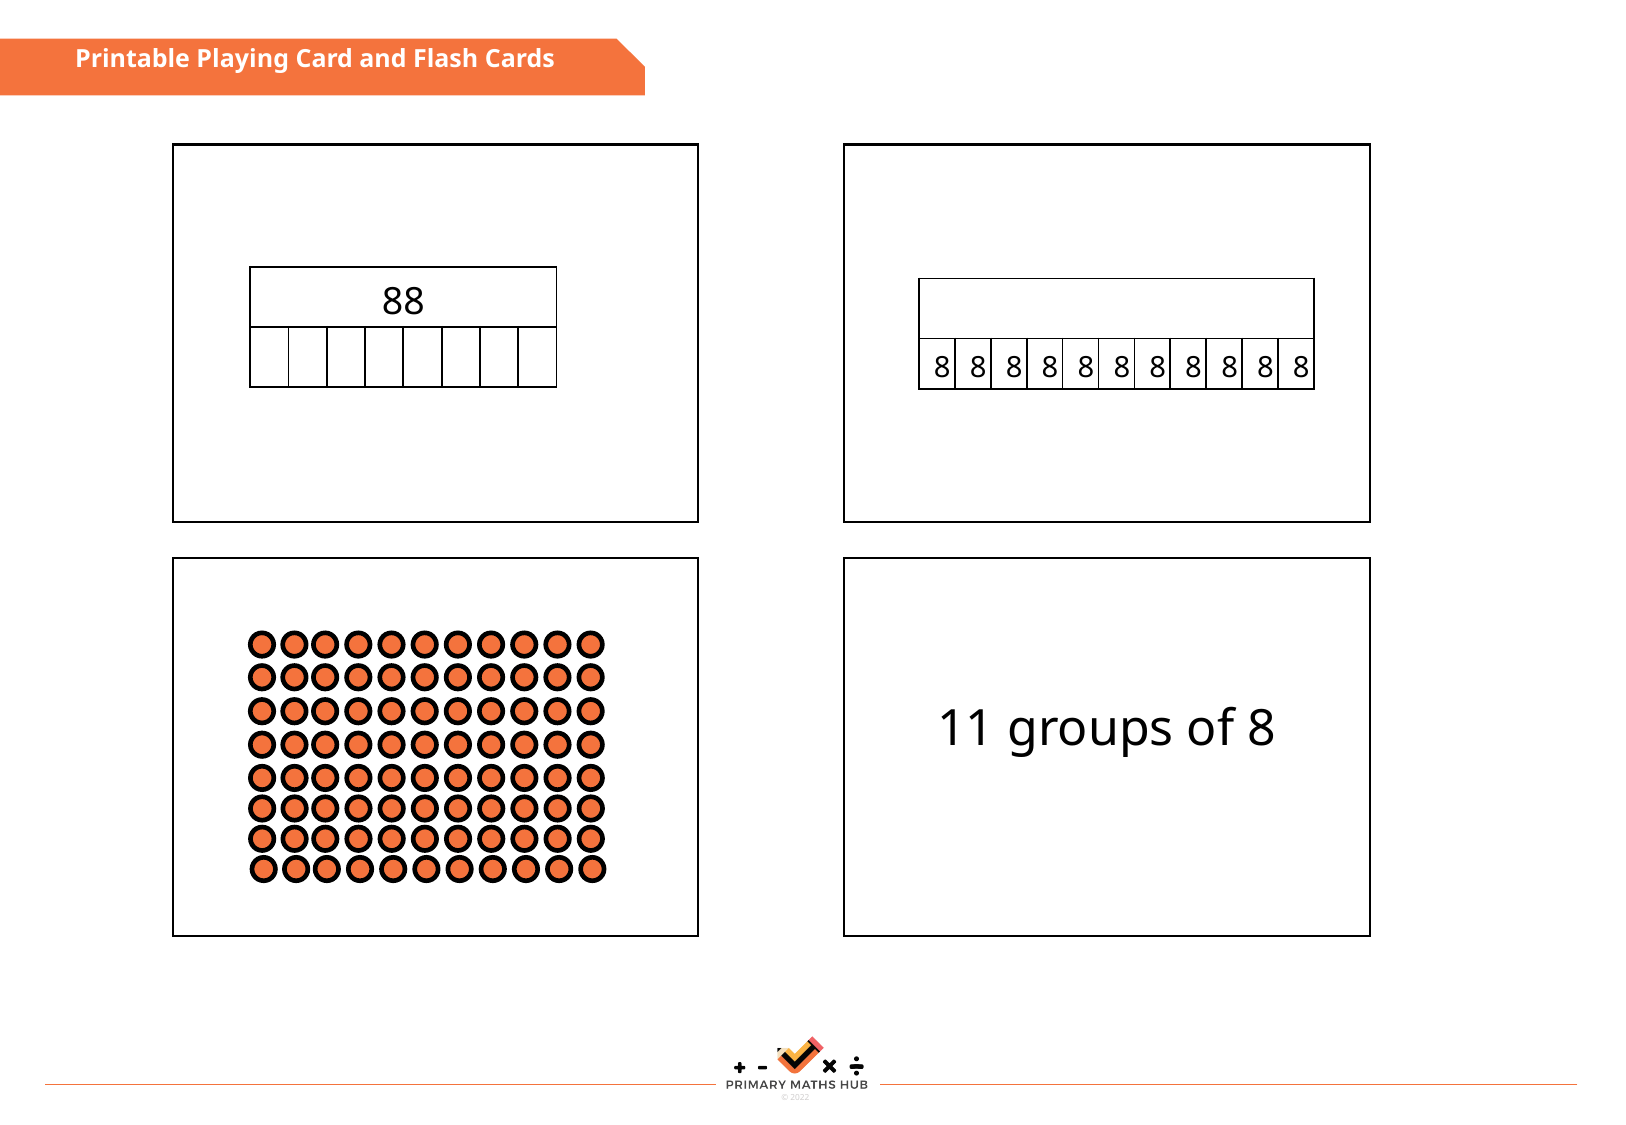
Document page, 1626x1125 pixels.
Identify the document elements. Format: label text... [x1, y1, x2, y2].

text_box [172, 143, 699, 523]
text_box [578, 795, 604, 822]
text_box [544, 698, 571, 724]
text_box [445, 795, 471, 822]
text_box [281, 765, 308, 791]
text_box [544, 631, 571, 658]
text_box [378, 631, 405, 658]
text_box [445, 826, 471, 852]
text_box [445, 765, 471, 791]
text_box [378, 826, 405, 852]
table_cell [519, 328, 556, 386]
text_box [478, 826, 505, 852]
text_box [579, 856, 606, 882]
text_box [249, 795, 275, 822]
table_cell 8 [1028, 339, 1062, 388]
text_box [445, 631, 471, 658]
table_cell [328, 328, 364, 386]
text_box [445, 664, 471, 691]
table_cell 8 [956, 339, 990, 388]
text_box [544, 826, 571, 852]
table_cell [404, 328, 441, 386]
text_box [281, 826, 308, 852]
text_box [312, 795, 339, 822]
table_cell [481, 328, 517, 386]
text_box [577, 731, 604, 758]
text_box [345, 795, 372, 822]
text_box [412, 826, 438, 852]
table_cell 8 [992, 339, 1026, 388]
table_cell [366, 328, 402, 386]
text_box [478, 765, 504, 791]
picture [722, 1034, 872, 1094]
text_box [312, 631, 338, 658]
text_box [312, 826, 339, 852]
text_box [511, 631, 538, 658]
text_box [411, 664, 438, 691]
table_cell 8 [1171, 339, 1205, 388]
text_box © 2022 [720, 1084, 870, 1110]
text_box [312, 698, 338, 724]
text_box [478, 698, 504, 724]
text_box [577, 664, 604, 691]
text_box [345, 664, 372, 691]
table_cell 8 [1279, 339, 1313, 388]
text_box [312, 765, 339, 791]
text_box 11 groups of 8 [844, 688, 1370, 763]
text_box [345, 698, 372, 724]
text_box [345, 631, 372, 658]
text_box [478, 731, 504, 758]
text_box [283, 856, 309, 882]
text_box [345, 765, 372, 791]
text_box [511, 731, 538, 758]
text_box [578, 826, 604, 852]
table_cell 8 [1243, 339, 1277, 388]
text_box [281, 698, 308, 724]
table_header 88 [251, 268, 556, 326]
text_box [250, 856, 277, 882]
text_box [378, 731, 405, 758]
text_box [445, 731, 471, 758]
text_box [380, 856, 406, 882]
table_cell 8 [1099, 339, 1134, 388]
text_box [478, 631, 504, 658]
table_cell 8 [1063, 339, 1098, 388]
text_box [577, 698, 604, 724]
text_box [378, 795, 405, 822]
text_box [249, 631, 275, 658]
table_cell 8 [1207, 339, 1241, 388]
text_box [544, 795, 571, 822]
text_box [312, 731, 338, 758]
text_box [446, 856, 473, 882]
text_box [345, 731, 372, 758]
text_box [378, 765, 405, 791]
text_box [843, 143, 1371, 523]
text_box [281, 631, 308, 658]
table_cell [443, 328, 479, 386]
text_box [544, 664, 571, 691]
text_box [281, 731, 308, 758]
table_cell [251, 328, 288, 386]
text_box [249, 731, 275, 758]
text_box [411, 731, 438, 758]
text_box [249, 826, 275, 852]
text_box [249, 698, 275, 724]
text_box [411, 631, 438, 658]
table_cell [289, 328, 326, 386]
text_box [312, 664, 338, 691]
text_box [511, 698, 538, 724]
text_box [345, 826, 372, 852]
text_box [249, 765, 275, 791]
text_box [378, 664, 405, 691]
text_box [577, 631, 604, 658]
text_box [478, 795, 505, 822]
table_header [920, 279, 1313, 338]
text_box [281, 795, 308, 822]
text_box [281, 664, 308, 691]
text_box [511, 795, 538, 822]
text_box [577, 765, 604, 791]
text_box [511, 826, 538, 852]
text_box [445, 698, 471, 724]
text_box [347, 856, 373, 882]
text_box [411, 698, 438, 724]
text_box [412, 795, 438, 822]
text_box [412, 765, 438, 791]
text_box [546, 856, 572, 882]
text_box [480, 856, 506, 882]
text_box [511, 664, 538, 691]
table_cell 8 [1135, 339, 1169, 388]
text_box [843, 557, 1371, 937]
text_box [249, 664, 275, 691]
table_cell 8 [920, 339, 954, 388]
text_box [378, 698, 405, 724]
text_box [314, 856, 340, 882]
text_box [511, 765, 538, 791]
text_box [413, 856, 440, 882]
text_box [513, 856, 539, 882]
text_box [544, 765, 571, 791]
text_box [544, 731, 571, 758]
text_box Printable Playing Card and Flash Cards [0, 37, 646, 97]
text_box [478, 664, 504, 691]
text_box [172, 557, 699, 937]
